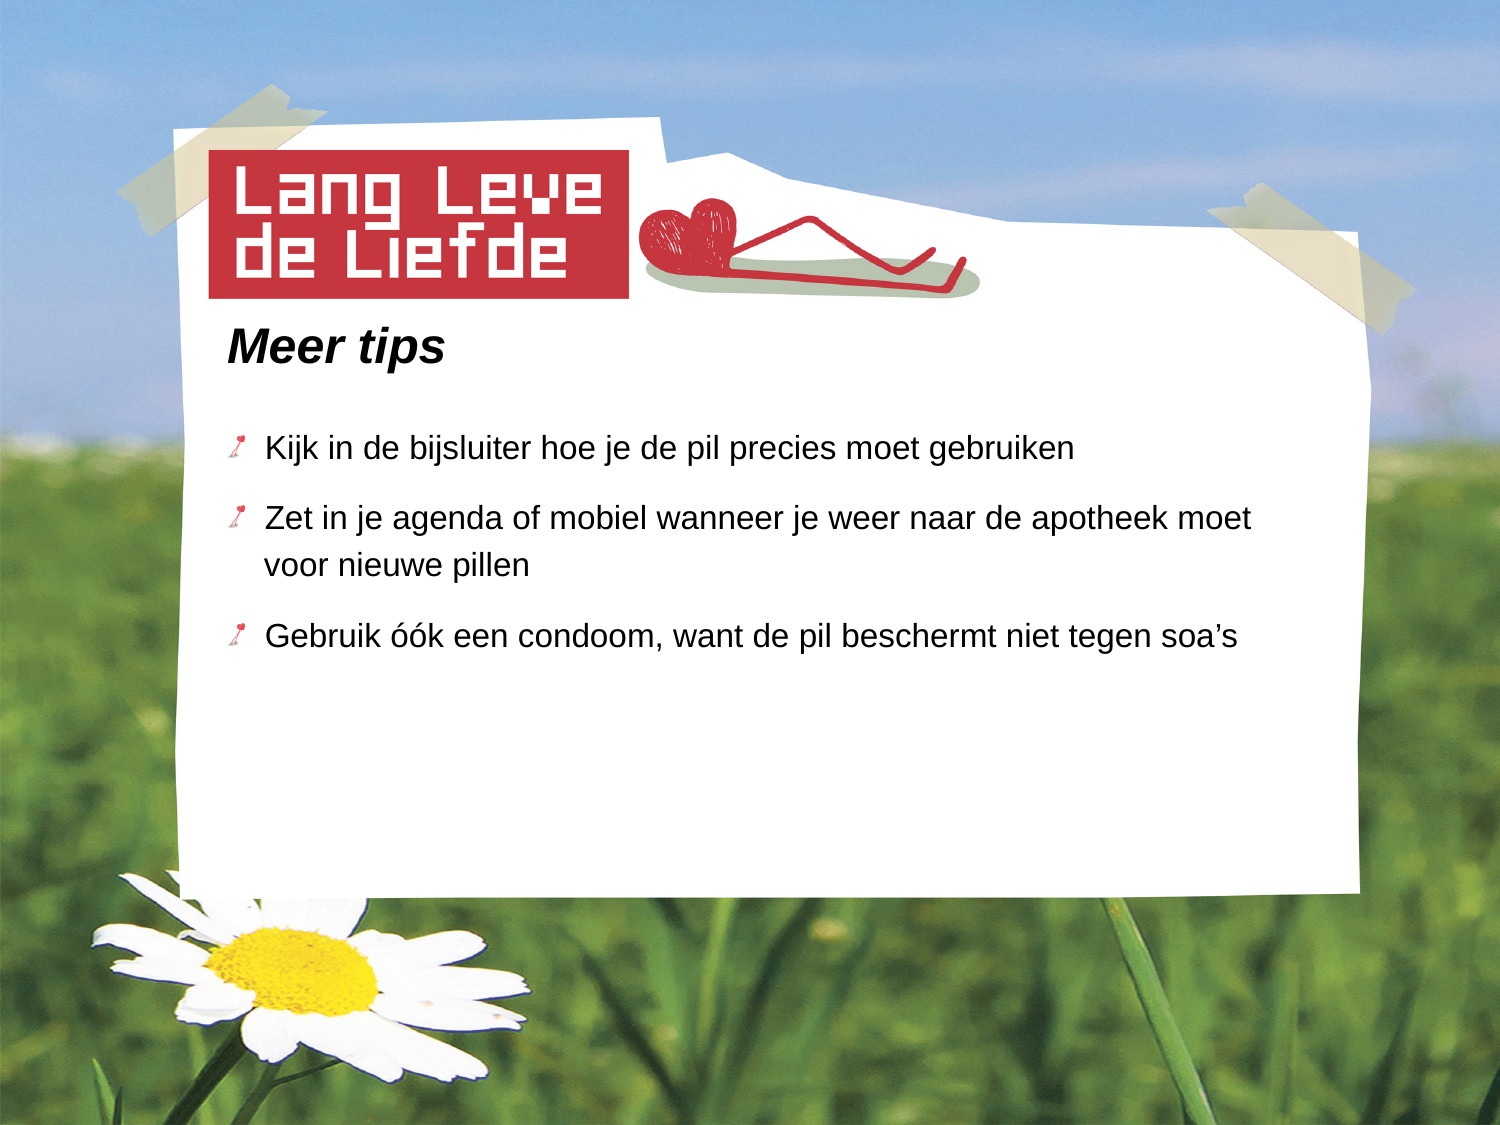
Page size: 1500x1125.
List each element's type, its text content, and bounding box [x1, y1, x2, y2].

list Meer tips Kijk in de bijsluiter hoe je de pil precies moet gebruiken Zet in je agenda of mobiel wanneer je weer naar de apotheek moet voor nieuwe pillen Gebruik óók een condoom, want de pil beschermt niet tegen soa’s [211, 305, 1317, 897]
picture [0, 0, 1500, 1125]
